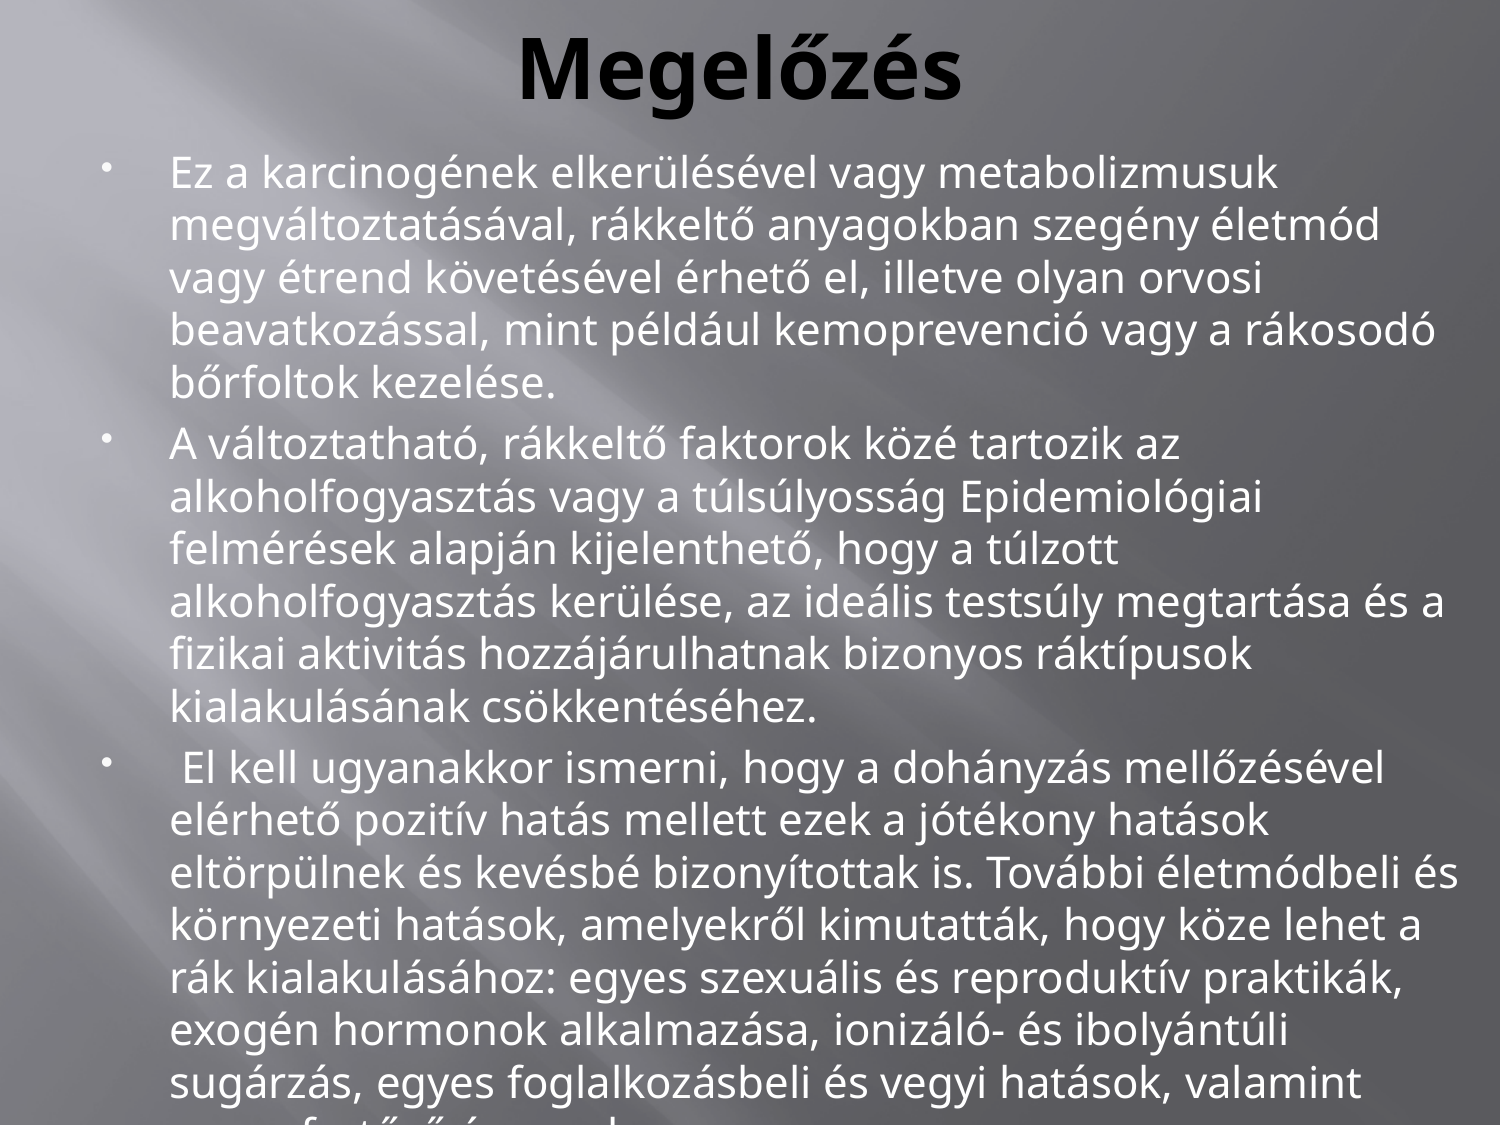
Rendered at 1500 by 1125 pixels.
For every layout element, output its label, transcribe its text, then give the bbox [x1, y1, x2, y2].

title Megelőzés [64, 0, 1415, 137]
list Ez a karcinogének elkerülésével vagy metabolizmusuk megváltoztatásával, rákkeltő anyagokban szegény életmód vagy étrend követésével érhető el, illetve olyan orvosi beavatkozással, mint például kemoprevenció vagy a rákosodó bőrfoltok kezelése. A változtatható, rákkeltő faktorok közé tartozik az alkoholfogyasztás vagy a túlsúlyosság Epidemiológiai felmérések alapján kijelenthető, hogy a túlzott alkoholfogyasztás kerülése, az ideális testsúly megtartása és a fizikai aktivitás hozzájárulhatnak bizonyos ráktípusok kialakulásának csökkentéséhez. El kell ugyanakkor ismerni, hogy a dohányzás mellőzésével elérhető pozitív hatás mellett ezek a jótékony hatások eltörpülnek és kevésbé bizonyítottak is. További életmódbeli és környezeti hatások, amelyekről kimutatták, hogy köze lehet a rák kialakulásához: egyes szexuális és reproduktív praktikák, exogén hormonok alkalmazása, ionizáló- és ibolyántúli sugárzás, egyes foglalkozásbeli és vegyi hatások, valamint egyes fertőző ágensek. [64, 137, 1500, 1125]
